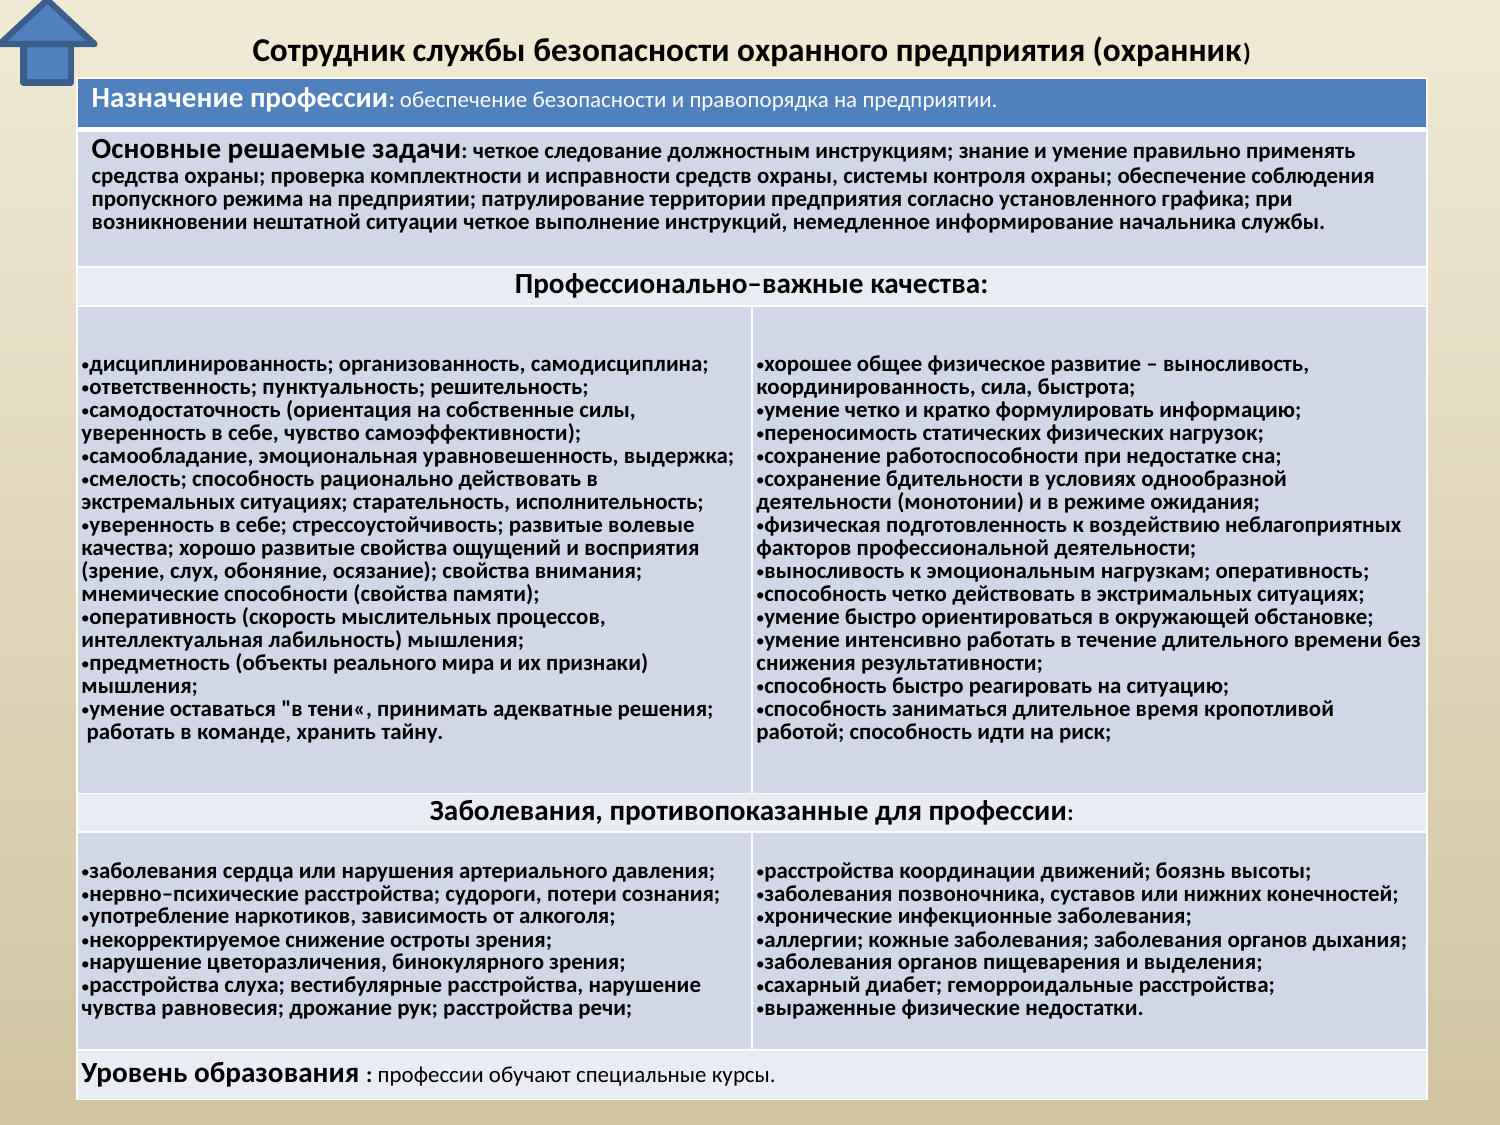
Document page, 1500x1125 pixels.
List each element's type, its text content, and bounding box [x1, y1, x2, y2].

table_cell Основные решаемые задачи: четкое следование должностным инструкциям; знание и умение правильно применять средства охраны; проверка комплектности и исправности средств охраны, системы контроля охраны; обеспечение соблюдения пропускного режима на предприятии; патрулирование территории предприятия согласно установленного графика; при возникновении нештатной ситуации четкое выполнение инструкций, немедленное информирование начальника службы. [78, 132, 1426, 266]
table_cell хорошее общее физическое развитие – выносливость, координированность, сила, быстрота; умение четко и кратко формулировать информацию; переносимость статических физических нагрузок; сохранение работоспособности при недостатке сна; сохранение бдительности в условиях однообразной деятельности (монотонии) и в режиме ожидания; физическая подготовленность к воздействию неблагоприятных факторов профессиональной деятельности; выносливость к эмоциональным нагрузкам; оперативность; способность четко действовать в экстримальных ситуациях; умение быстро ориентироваться в окружающей обстановке; умение интенсивно работать в течение длительного времени без снижения результативности; способность быстро реагировать на ситуацию; способность заниматься длительное время кропотливой работой; способность идти на риск; [753, 307, 1426, 793]
table_cell Профессионально–важные качества: [78, 268, 1426, 305]
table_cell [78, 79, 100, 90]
table_cell [96, 0, 102, 77]
table_cell расстройства координации движений; боязнь высоты; заболевания позвоночника, суставов или нижних конечностей; хронические инфекционные заболевания; аллергии; кожные заболевания; заболевания органов дыхания; заболевания органов пищеварения и выделения; сахарный диабет; геморроидальные расстройства; выраженные физические недостатки. [753, 833, 1426, 1049]
table_header Назначение профессии: обеспечение безопасности и правопорядка на предприятии. [78, 79, 1426, 127]
table_cell дисциплинированность; организованность, самодисциплина; ответственность; пунктуальность; решительность; самодостаточность (ориентация на собственные силы, уверенность в себе, чувство самоэффективности); самообладание, эмоциональная уравновешенность, выдержка; смелость; способность рационально действовать в экстремальных ситуациях; старательность, исполнительность; уверенность в себе; стрессоустойчивость; развитые волевые качества; хорошо развитые свойства ощущений и восприятия (зрение, слух, обоняние, осязание); свойства внимания; мнемические способности (свойства памяти); оперативность (скорость мыслительных процессов, интеллектуальная лабильность) мышления; предметность (объекты реального мира и их признаки) мышления; умение оставаться "в тени«, принимать адекватные решения; работать в команде, хранить тайну. [78, 307, 751, 793]
title Сотрудник службы безопасности охранного предприятия (охранник) [103, 0, 1427, 77]
table_cell Уровень образования : профессии обучают специальные курсы. [78, 1051, 1426, 1099]
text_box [1, 1, 93, 81]
table_cell заболевания сердца или нарушения артериального давления; нервно–психические расстройства; судороги, потери сознания; употребление наркотиков, зависимость от алкоголя; некорректируемое снижение остроты зрения; нарушение цветоразличения, бинокулярного зрения; расстройства слуха; вестибулярные расстройства, нарушение чувства равновесия; дрожание рук; расстройства речи; [78, 833, 751, 1049]
table_cell Заболевания, противопоказанные для профессии: [78, 794, 1426, 831]
